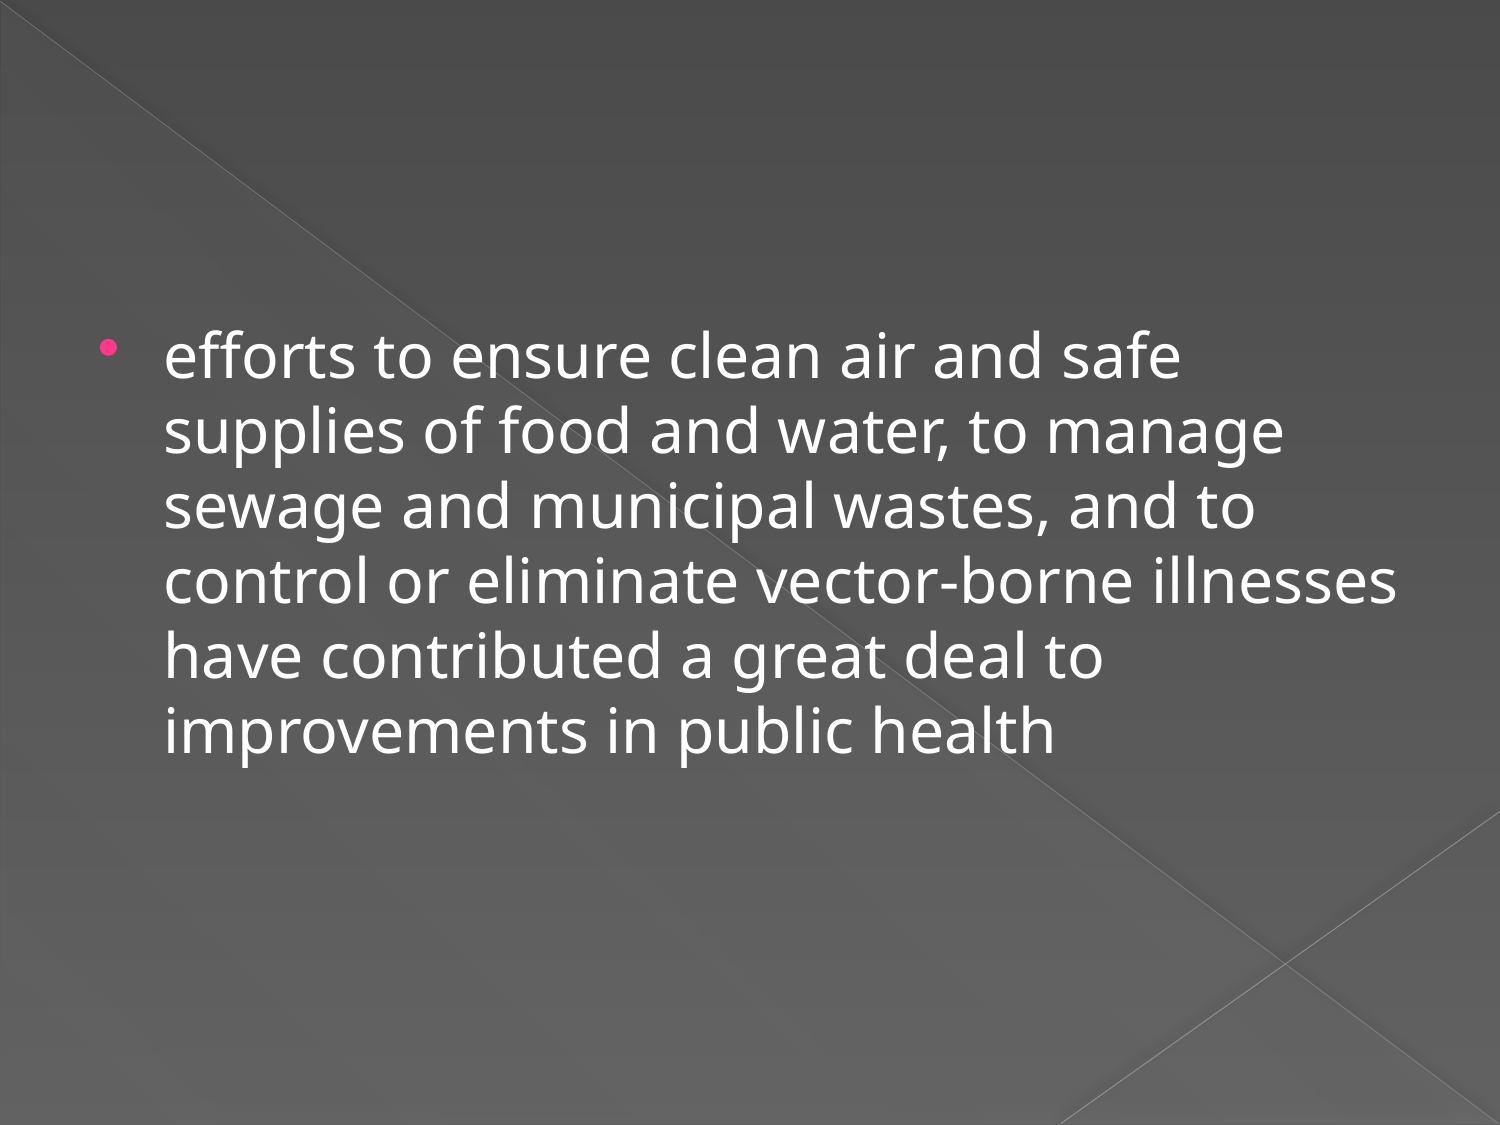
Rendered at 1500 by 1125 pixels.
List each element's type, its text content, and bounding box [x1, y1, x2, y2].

list efforts to ensure clean air and safe supplies of food and water, to manage sewage and municipal wastes, and to control or eliminate vector-borne illnesses have contributed a great deal to improvements in public health [75, 308, 1425, 1059]
